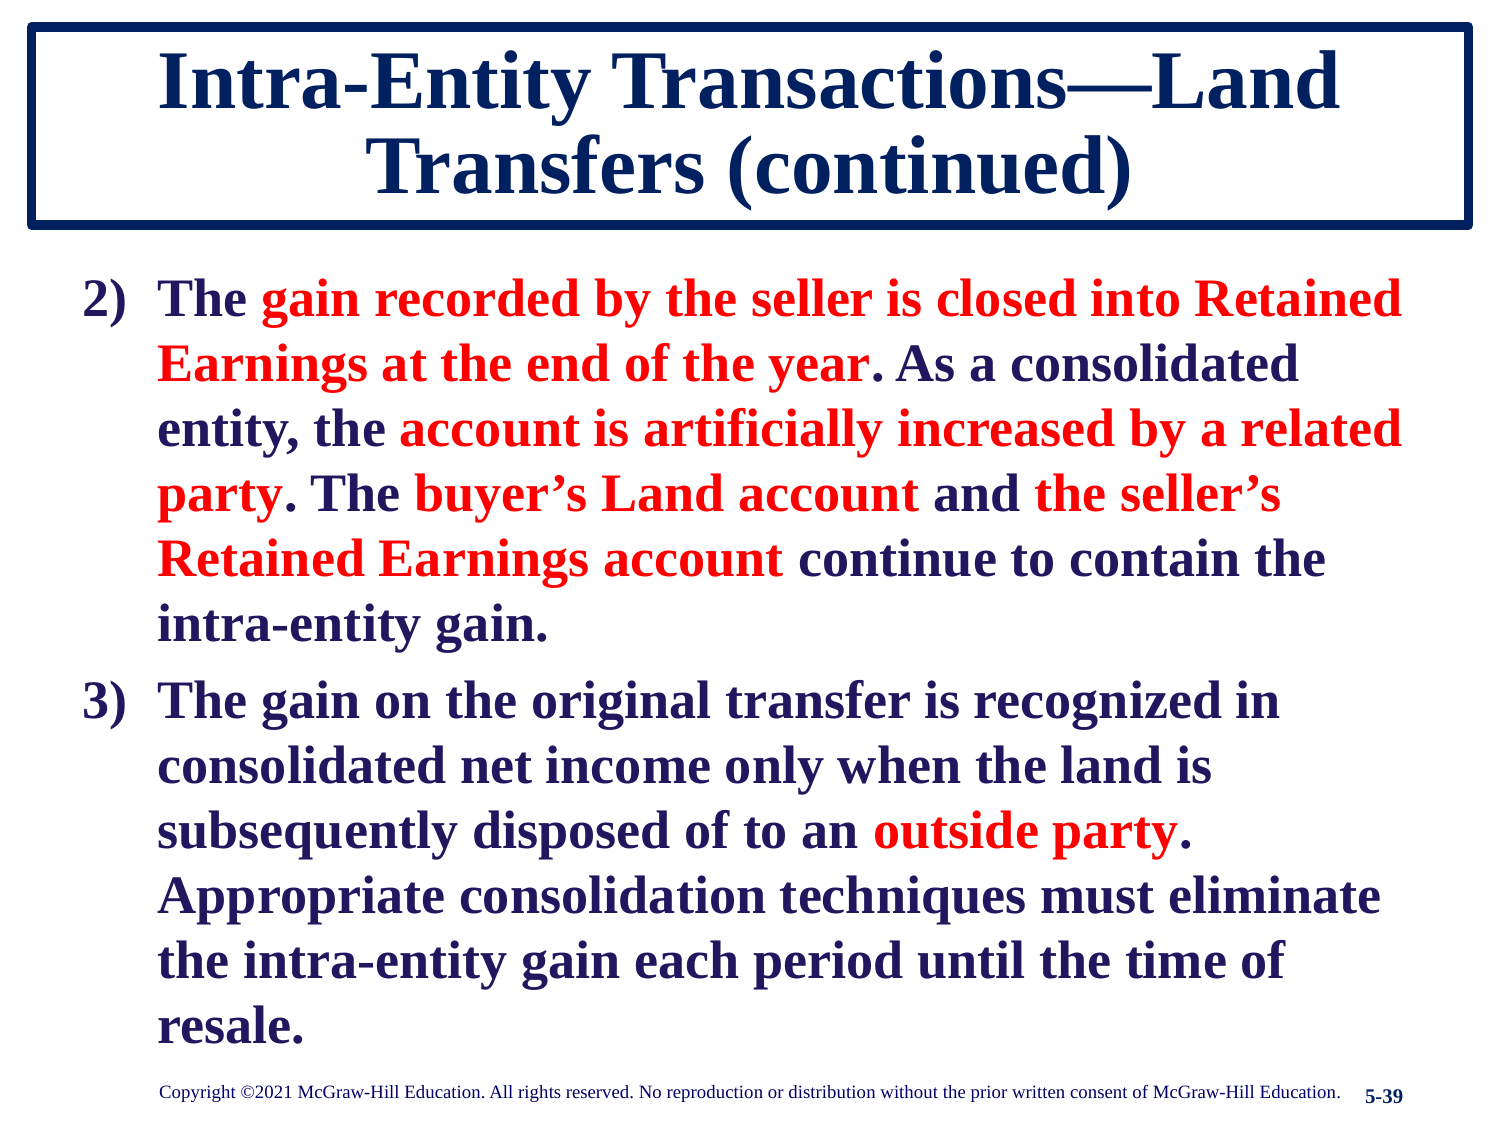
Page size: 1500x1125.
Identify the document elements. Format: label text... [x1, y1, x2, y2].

title Intra-Entity Transactions—Land Transfers (continued) [27, 22, 1473, 230]
slide_number 5-39 [1350, 1074, 1438, 1125]
text_box Copyright ©2021 McGraw-Hill Education. All rights reserved. No reproduction or distribution without the prior written consent of McGraw-Hill Education. [76, 1072, 1424, 1110]
list The gain recorded by the seller is closed into Retained Earnings at the end of the year. As a consolidated entity, the account is artificially increased by a related party. The buyer’s Land account and the seller’s Retained Earnings account continue to contain the intra-entity gain. The gain on the original transfer is recognized in consolidated net income only when the land is subsequently disposed of to an outside party. Appropriate consolidation techniques must eliminate the intra-entity gain each period until the time of resale. [67, 254, 1433, 1065]
